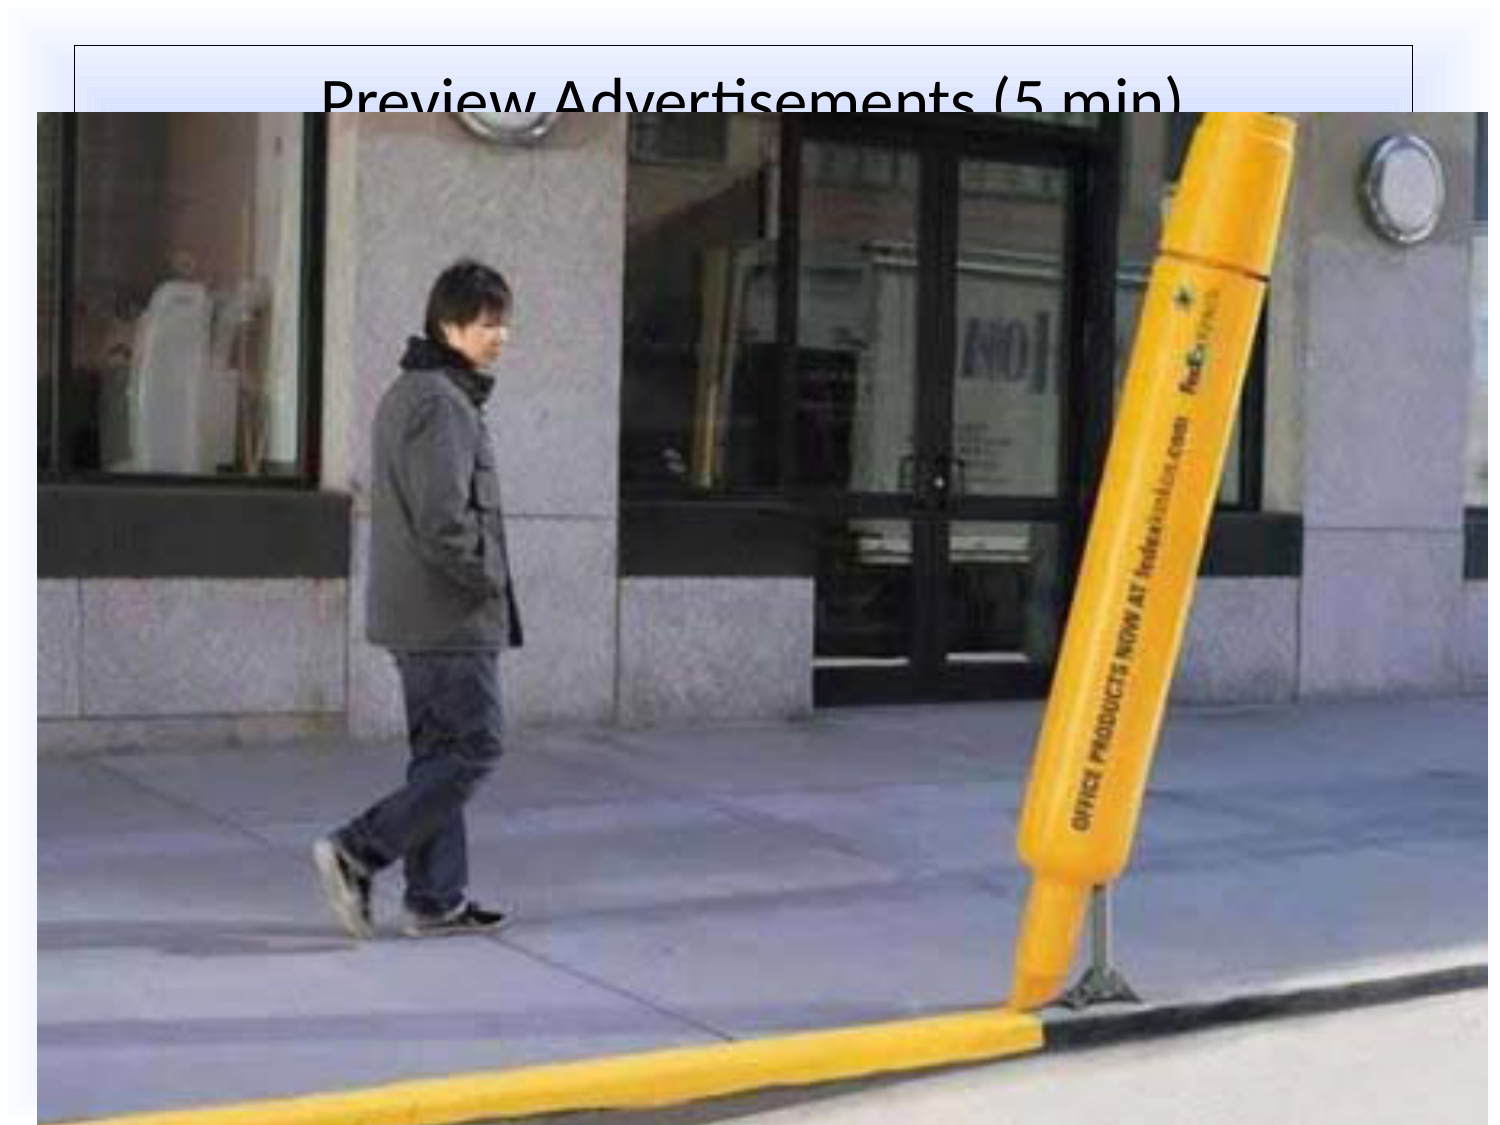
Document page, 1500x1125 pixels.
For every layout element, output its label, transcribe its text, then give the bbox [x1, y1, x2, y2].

picture [37, 112, 1488, 1125]
text_box Preview Advertisements (5 min) [74, 45, 1413, 110]
